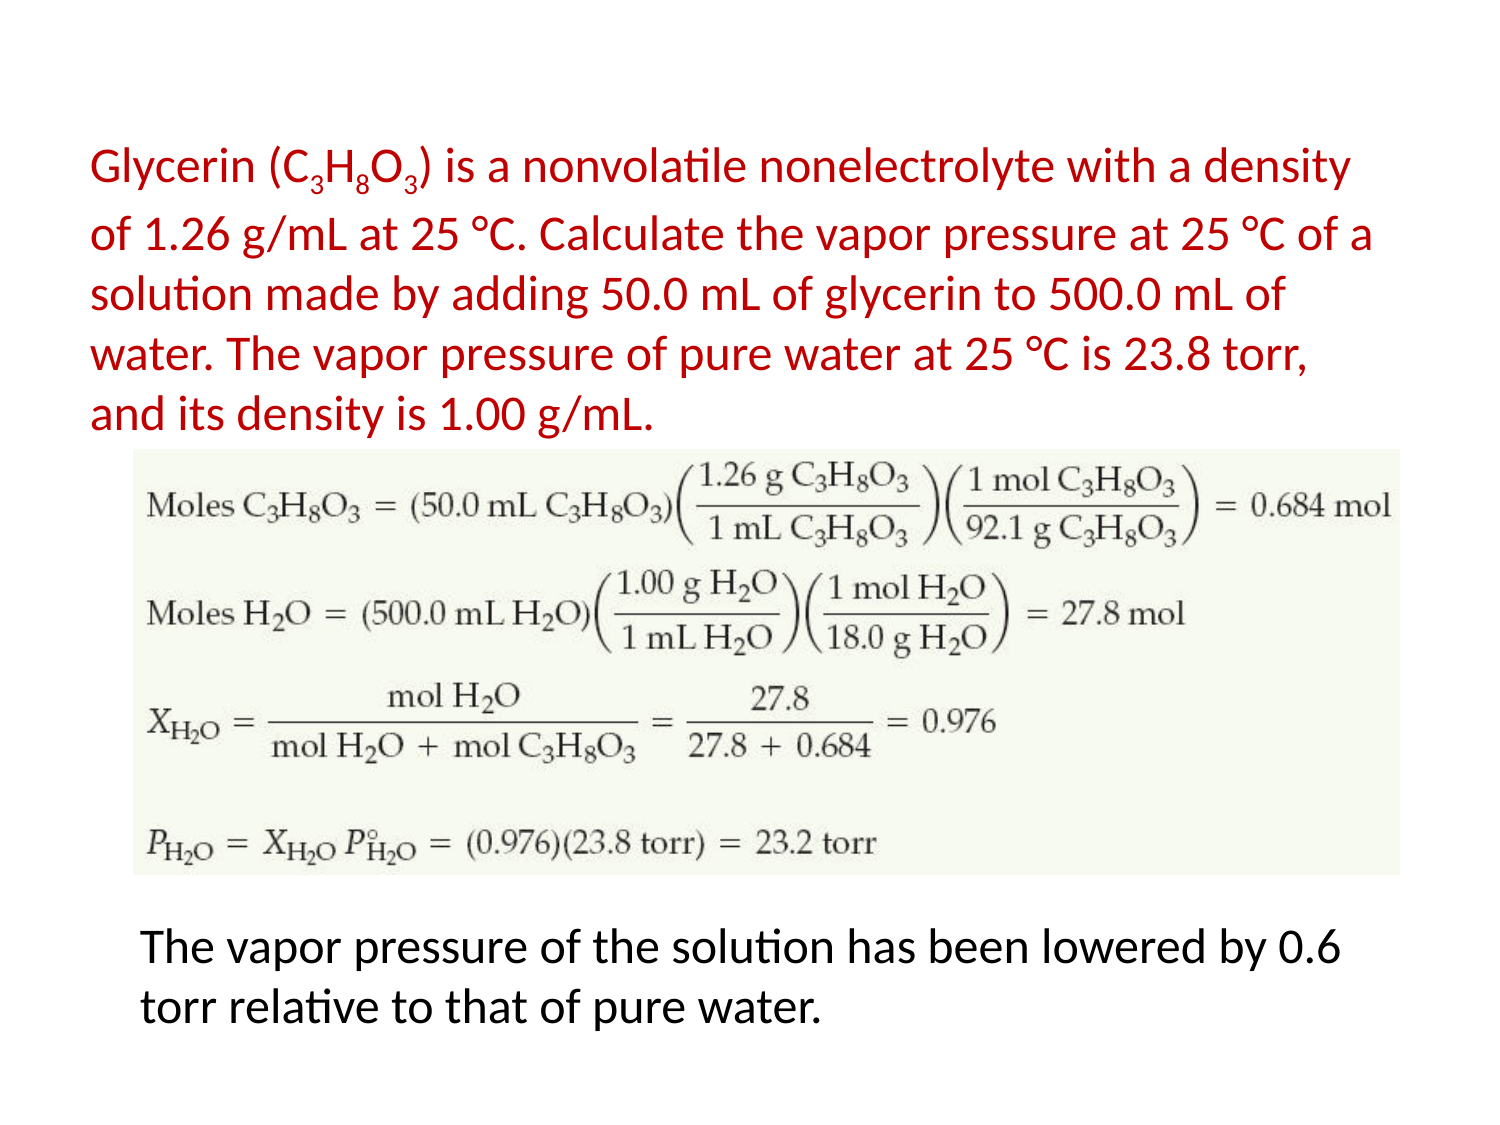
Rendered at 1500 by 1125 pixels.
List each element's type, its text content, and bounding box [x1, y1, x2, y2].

text_box The vapor pressure of the solution has been lowered by 0.6 torr relative to that of pure water. [125, 906, 1375, 1042]
text_box Glycerin (C3H8O3) is a nonvolatile nonelectrolyte with a density of 1.26 g/mL at 25 °C. Calculate the vapor pressure at 25 °C of a solution made by adding 50.0 mL of glycerin to 500.0 mL of water. The vapor pressure of pure water at 25 °C is 23.8 torr, and its density is 1.00 g/mL. [75, 124, 1400, 448]
picture [132, 449, 1401, 876]
